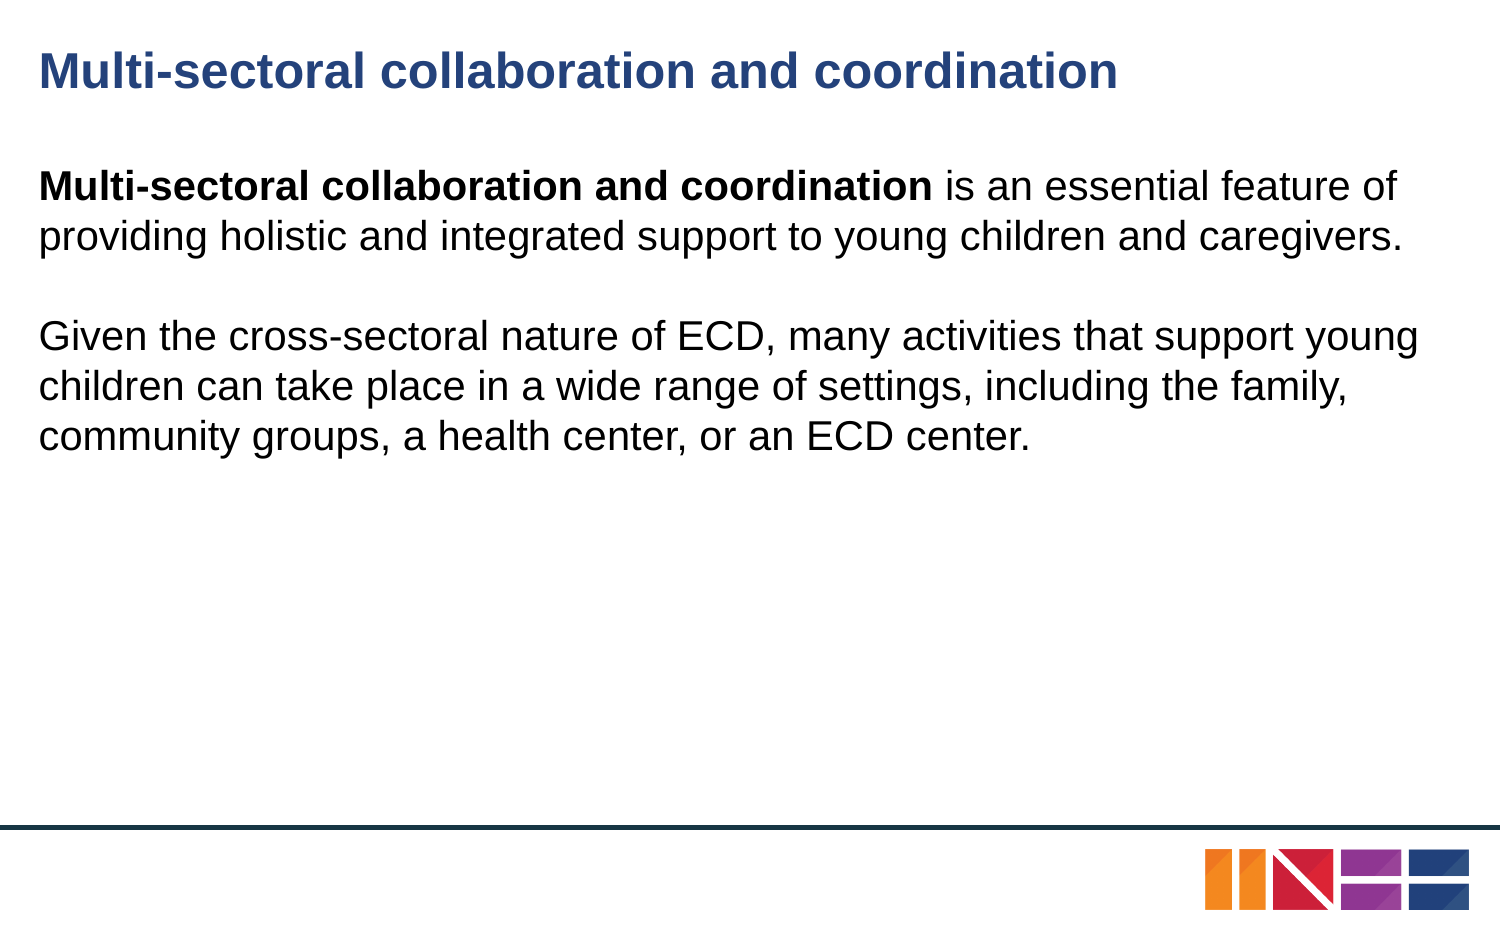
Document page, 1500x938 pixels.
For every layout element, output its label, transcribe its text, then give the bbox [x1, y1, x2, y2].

list Multi-sectoral collaboration and coordination is an essential feature of providing holistic and integrated support to young children and caregivers. Given the cross-sectoral nature of ECD, many activities that support young children can take place in a wide range of settings, including the family, community groups, a health center, or an ECD center. [23, 143, 1479, 779]
title Multi-sectoral collaboration and coordination [23, 23, 1468, 121]
picture [1205, 849, 1469, 910]
